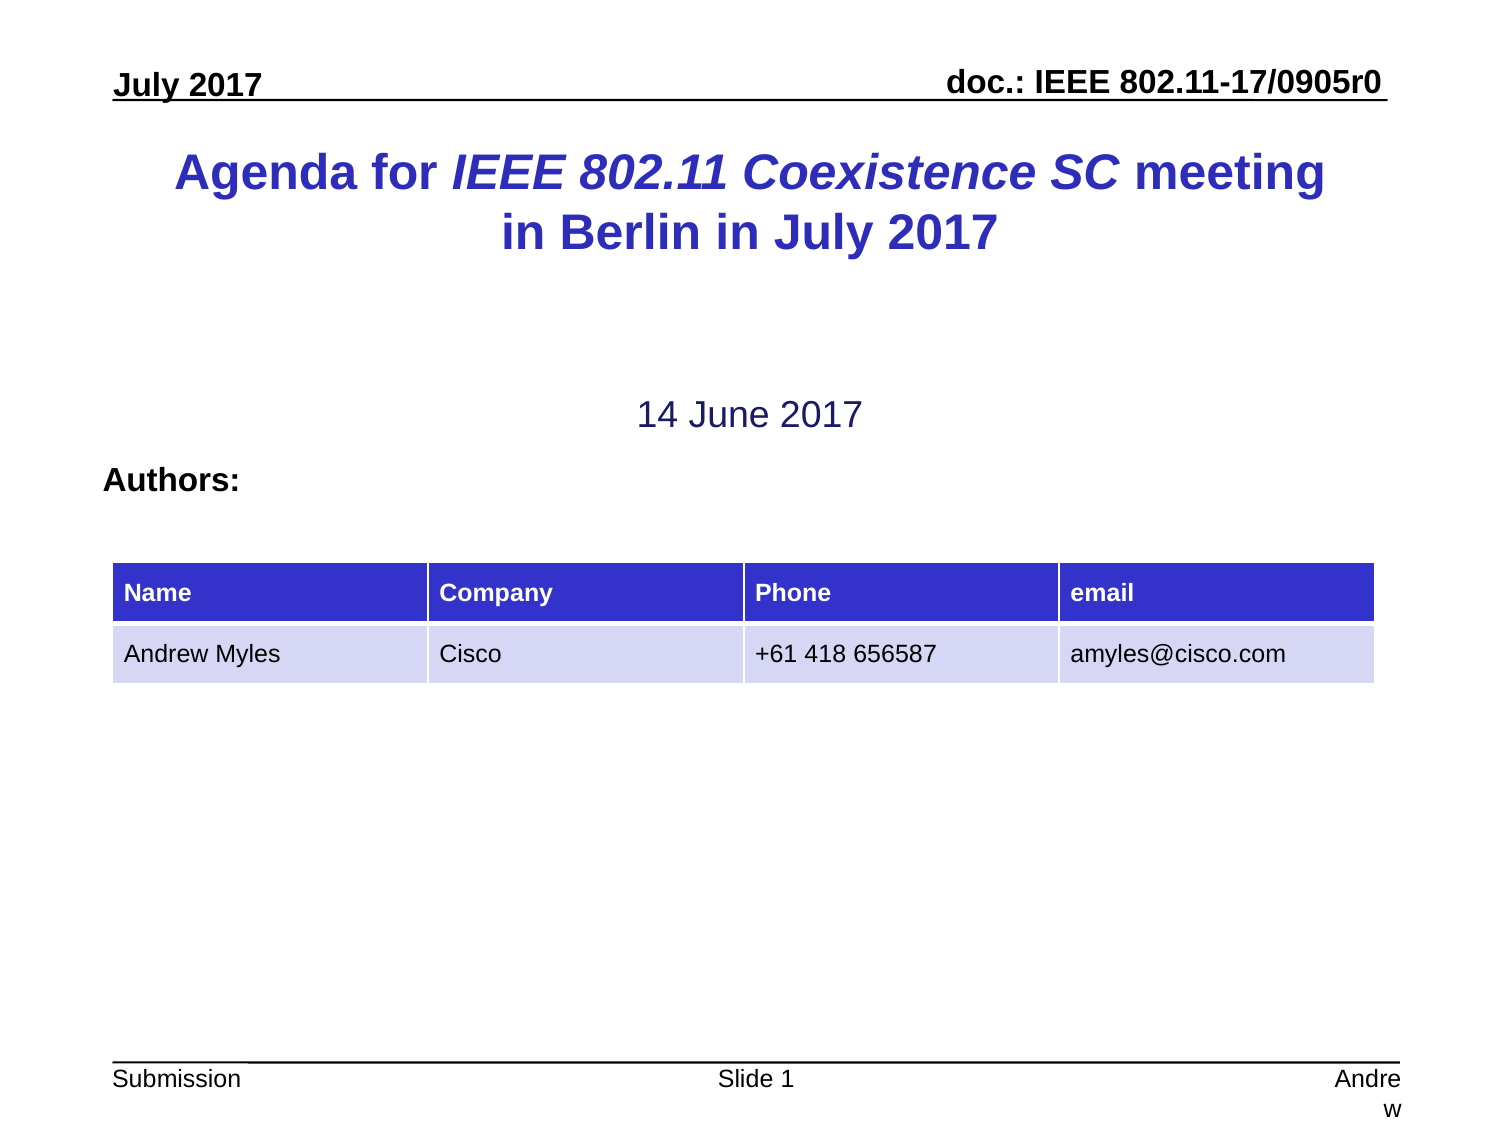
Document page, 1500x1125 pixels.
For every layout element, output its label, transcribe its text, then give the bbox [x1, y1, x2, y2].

table_header Name [113, 563, 427, 621]
title Agenda for IEEE 802.11 Coexistence SC meeting in Berlin in July 2017 [112, 112, 1388, 288]
list 14 June 2017 [112, 382, 1388, 445]
table_header email [1060, 563, 1374, 621]
table_cell Cisco [429, 626, 743, 683]
table_cell +61 418 656587 [745, 626, 1058, 683]
footer Andrew Myles, Cisco [1320, 1061, 1402, 1093]
table_cell Andrew Myles [113, 626, 427, 683]
table_header Company [429, 563, 743, 621]
text_box Authors: [87, 450, 325, 513]
table_cell amyles@cisco.com [1060, 626, 1374, 683]
slide_number Slide 1 [709, 1061, 803, 1093]
table_header Phone [745, 563, 1058, 621]
